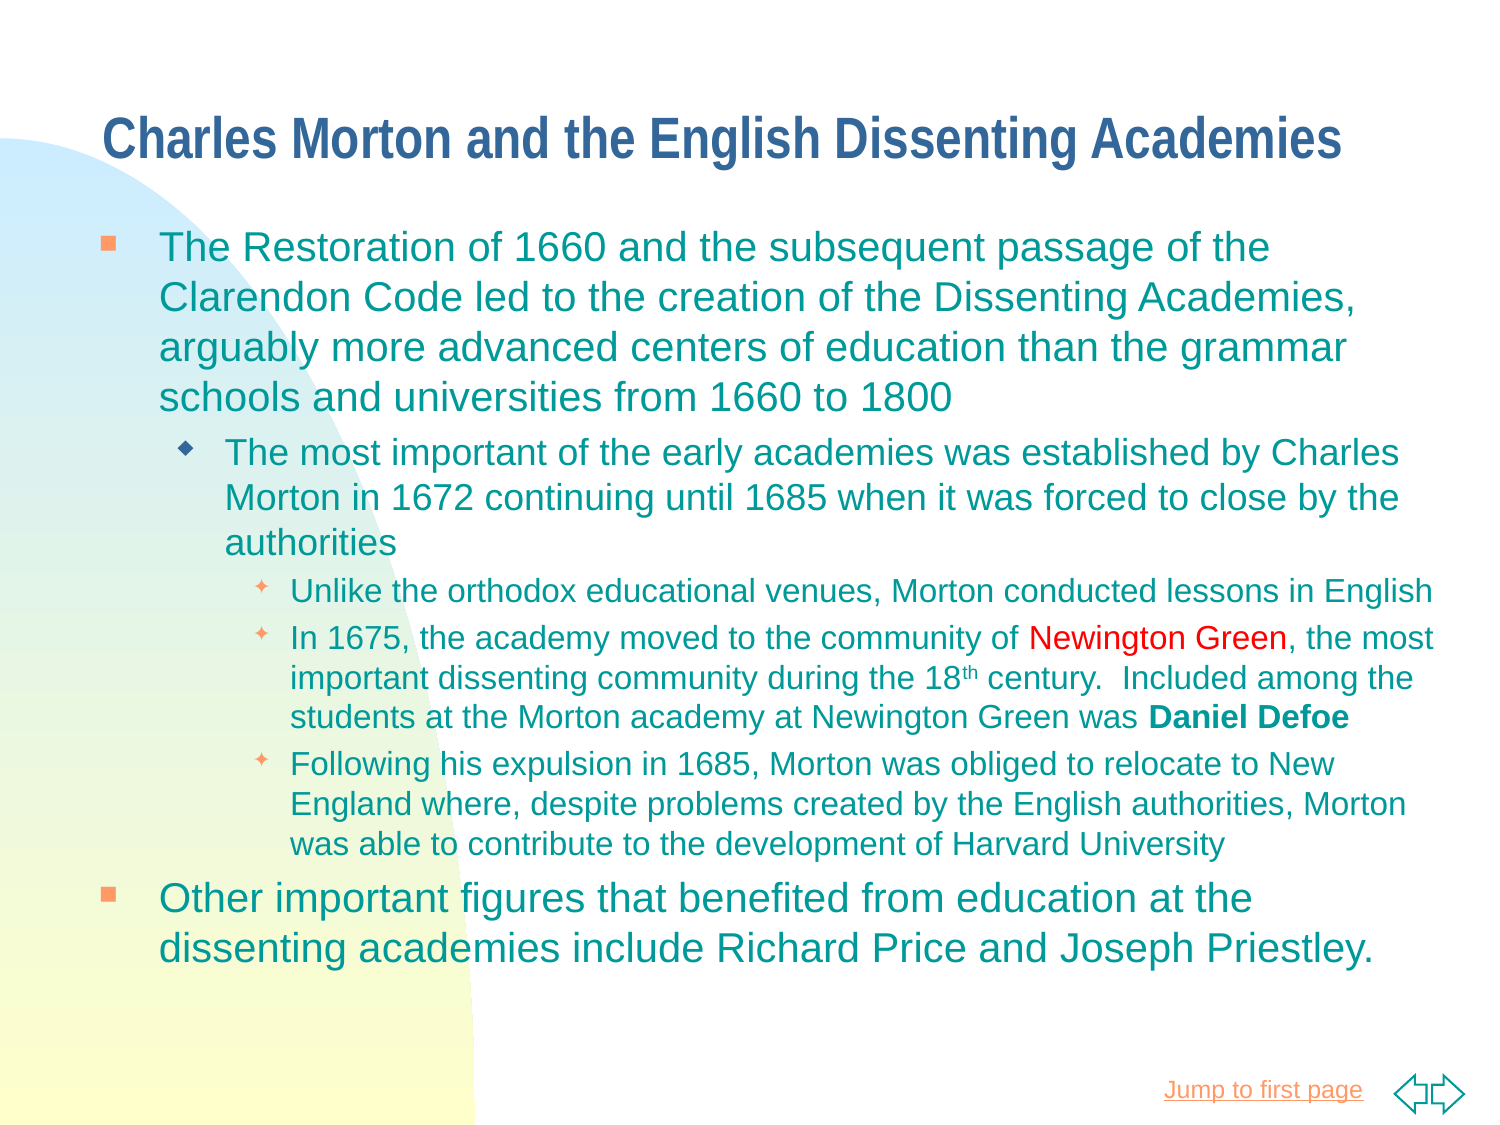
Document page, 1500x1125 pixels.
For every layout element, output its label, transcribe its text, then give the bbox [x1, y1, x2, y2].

list The Restoration of 1660 and the subsequent passage of the Clarendon Code led to the creation of the Dissenting Academies, arguably more advanced centers of education than the grammar schools and universities from 1660 to 1800 The most important of the early academies was established by Charles Morton in 1672 continuing until 1685 when it was forced to close by the authorities Unlike the orthodox educational venues, Morton conducted lessons in English In 1675, the academy moved to the community of Newington Green, the most important dissenting community during the 18th century. Included among the students at the Morton academy at Newington Green was Daniel Defoe Following his expulsion in 1685, Morton was obliged to relocate to New England where, despite problems created by the English authorities, Morton was able to contribute to the development of Harvard University Other important figures that benefited from education at the dissenting academies include Richard Price and Joseph Priestley. [87, 212, 1463, 1001]
title Charles Morton and the English Dissenting Academies [87, 99, 1463, 188]
